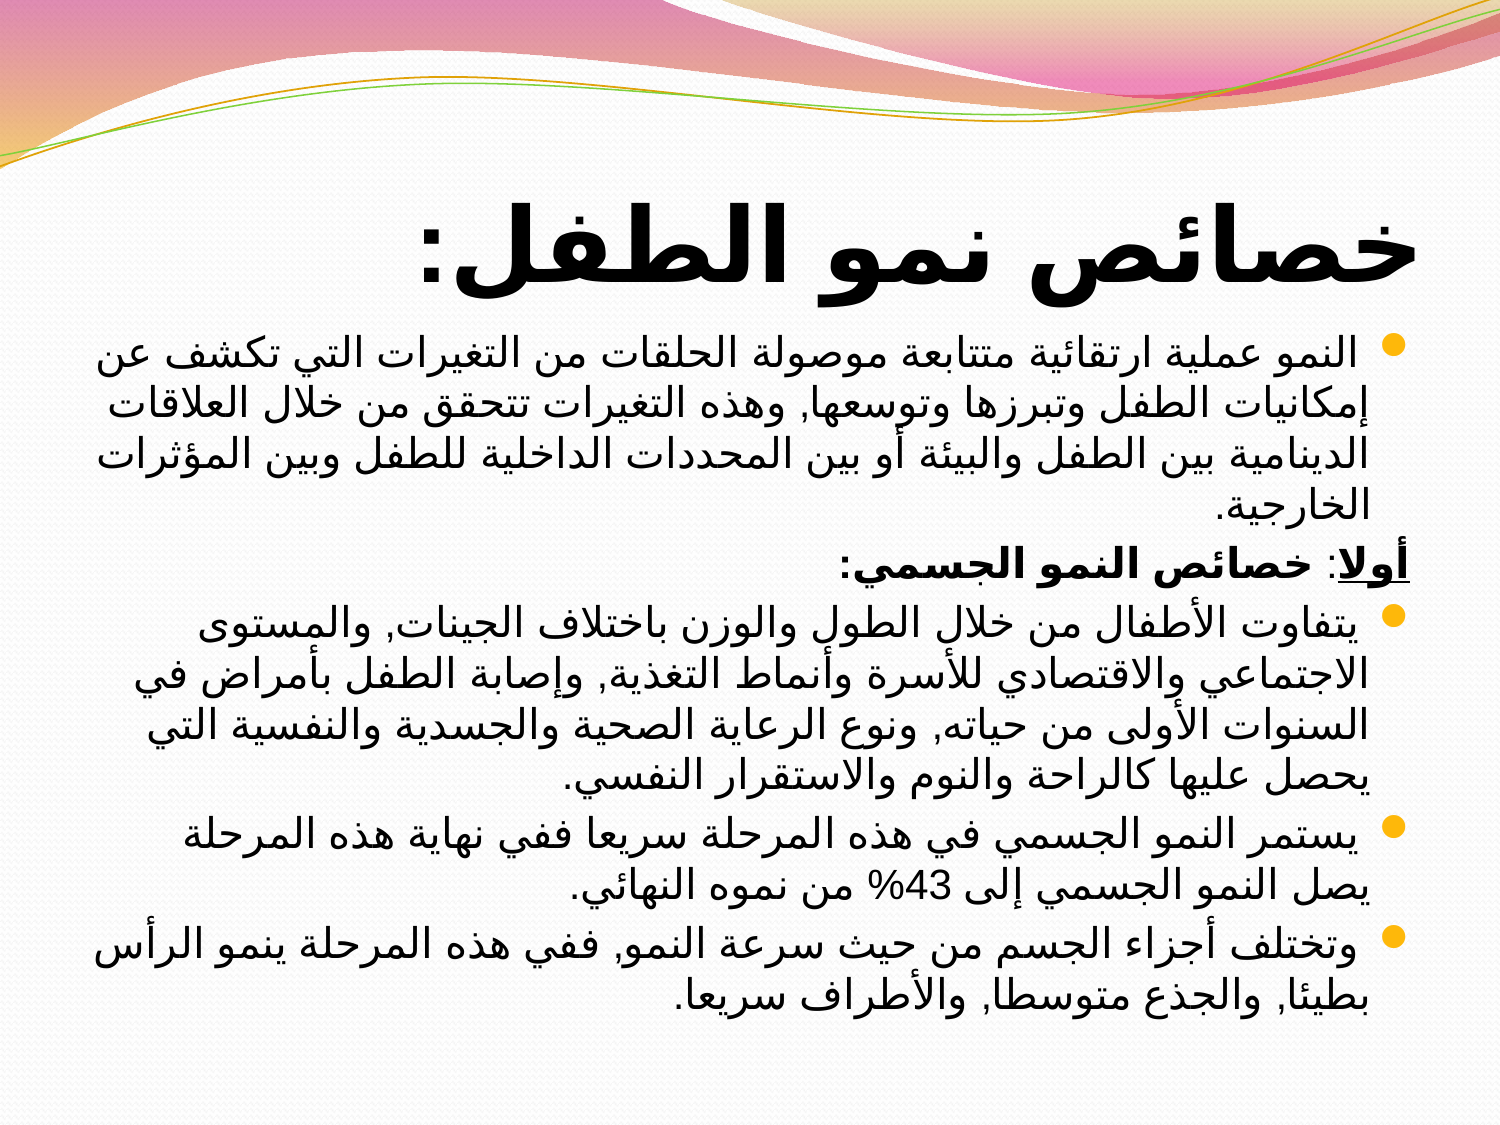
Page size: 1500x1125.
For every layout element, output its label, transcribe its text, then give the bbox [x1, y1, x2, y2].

list النمو عملية ارتقائية متتابعة موصولة الحلقات من التغيرات التي تكشف عن إمكانيات الطفل وتبرزها وتوسعها, وهذه التغيرات تتحقق من خلال العلاقات الدينامية بين الطفل والبيئة أو بين المحددات الداخلية للطفل وبين المؤثرات الخارجية. أولا: خصائص النمو الجسمي: يتفاوت الأطفال من خلال الطول والوزن باختلاف الجينات, والمستوى الاجتماعي والاقتصادي للأسرة وأنماط التغذية, وإصابة الطفل بأمراض في السنوات الأولى من حياته, ونوع الرعاية الصحية والجسدية والنفسية التي يحصل عليها كالراحة والنوم والاستقرار النفسي. يستمر النمو الجسمي في هذه المرحلة سريعا ففي نهاية هذه المرحلة يصل النمو الجسمي إلى 43% من نموه النهائي. وتختلف أجزاء الجسم من حيث سرعة النمو, ففي هذه المرحلة ينمو الرأس بطيئا, والجذع متوسطا, والأطراف سريعا. [74, 317, 1426, 1038]
title خصائص نمو الطفل: [74, 115, 1426, 304]
